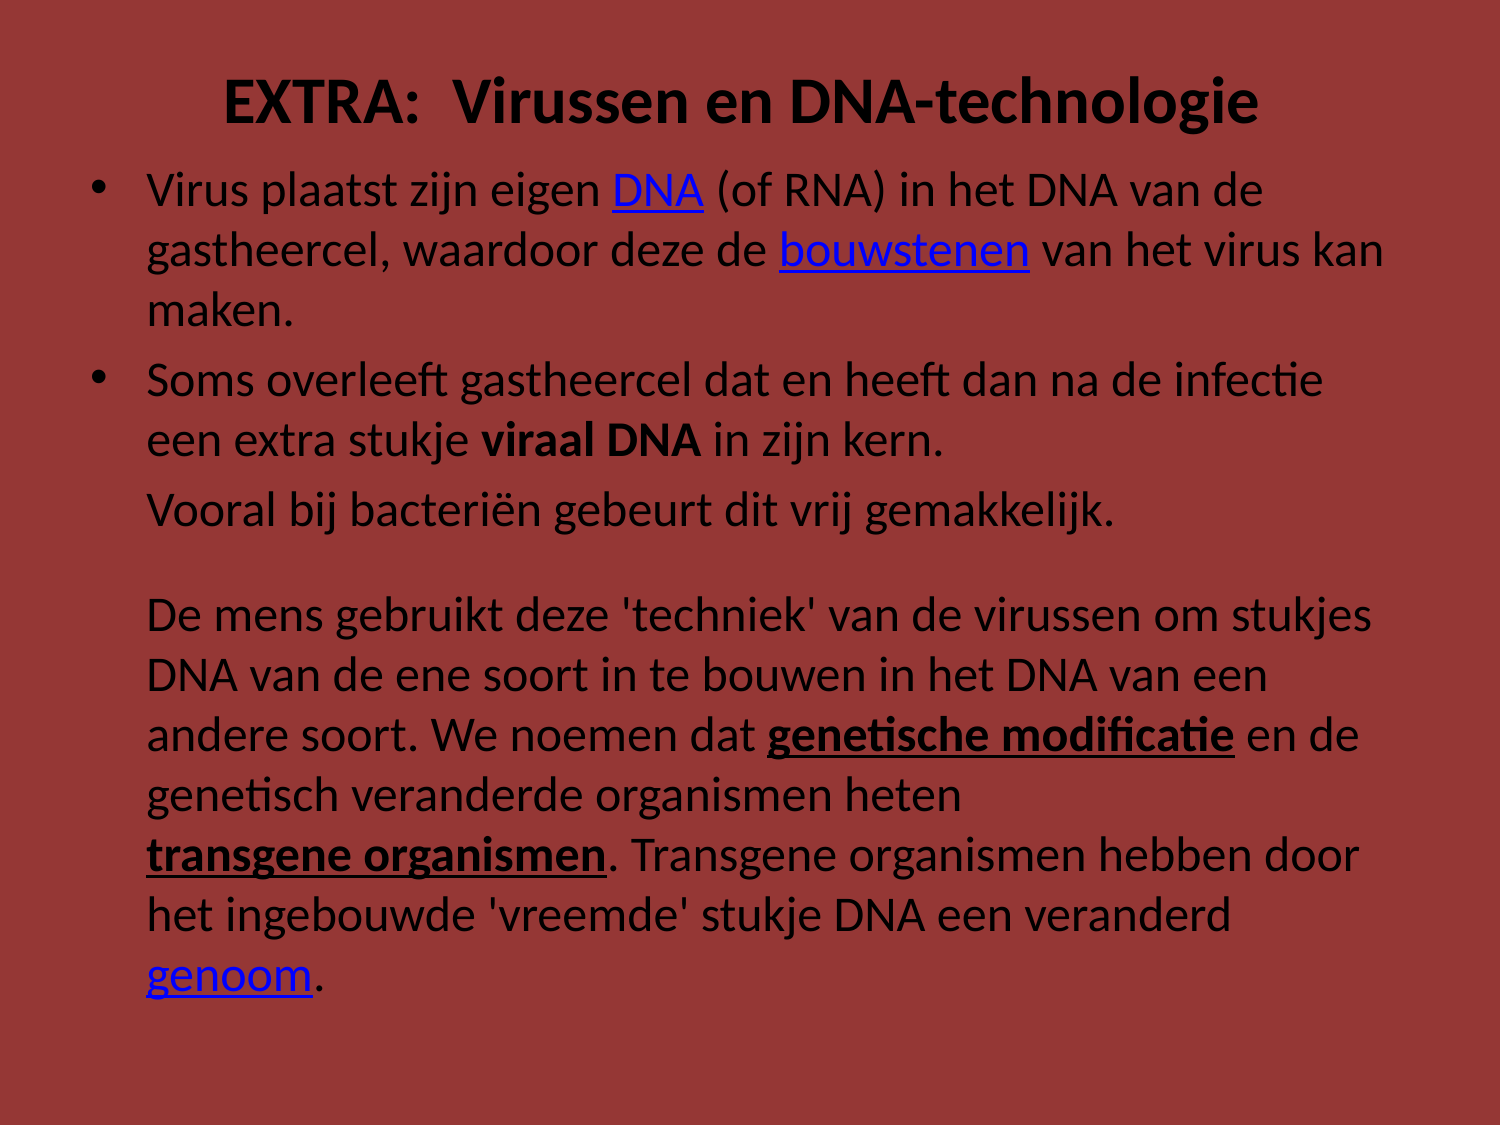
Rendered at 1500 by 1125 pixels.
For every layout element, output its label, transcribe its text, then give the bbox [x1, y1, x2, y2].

title EXTRA: Virussen en DNA-technologie [75, 45, 1425, 149]
list Virus plaatst zijn eigen DNA (of RNA) in het DNA van de gastheercel, waardoor deze de bouwstenen van het virus kan maken. Soms overleeft gastheercel dat en heeft dan na de infectie een extra stukje viraal DNA in zijn kern. Vooral bij bacteriën gebeurt dit vrij gemakkelijk. De mens gebruikt deze 'techniek' van de virussen om stukjes DNA van de ene soort in te bouwen in het DNA van een andere soort. We noemen dat genetische modificatie en de genetisch veranderde organismen heten transgene organismen. Transgene organismen hebben door het ingebouwde 'vreemde' stukje DNA een veranderd genoom. [75, 149, 1425, 1094]
